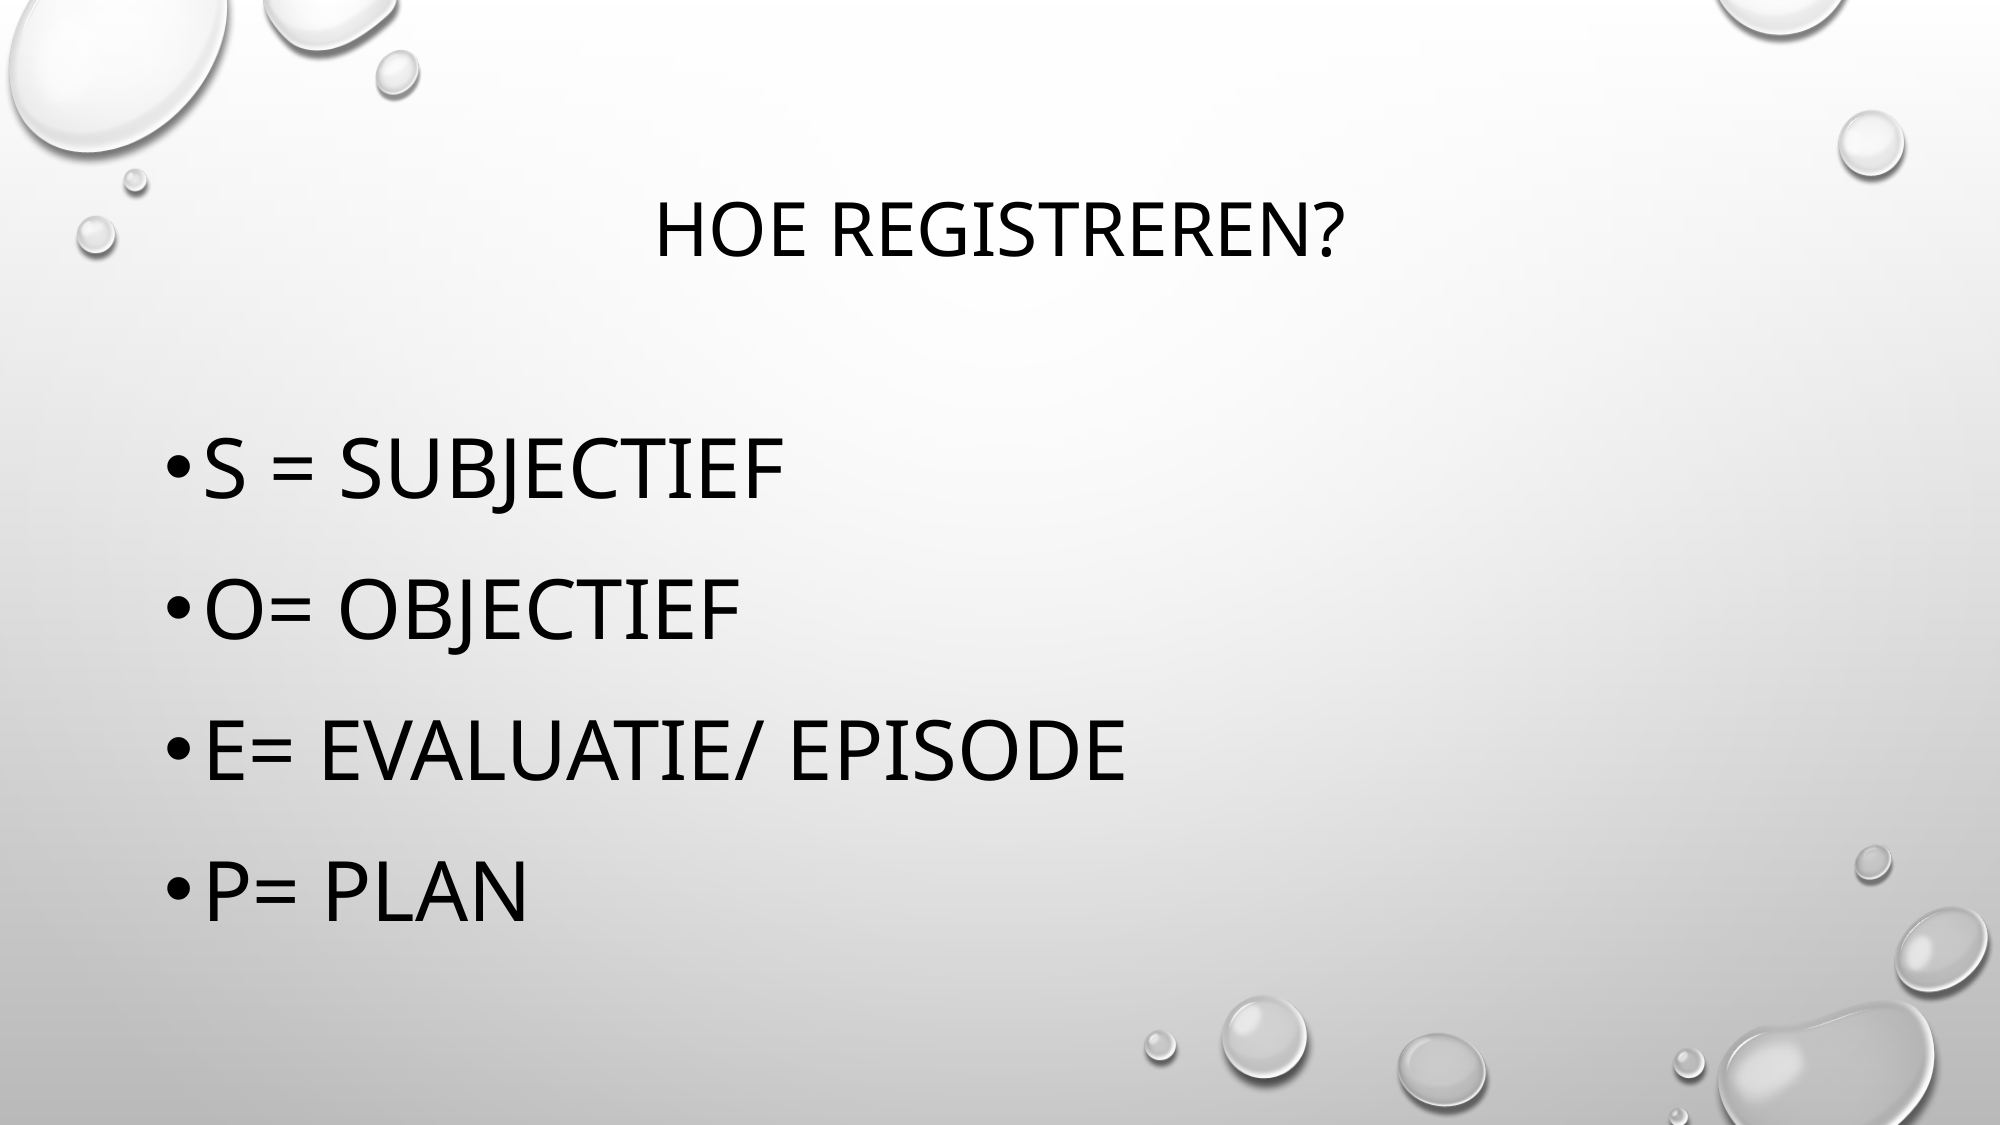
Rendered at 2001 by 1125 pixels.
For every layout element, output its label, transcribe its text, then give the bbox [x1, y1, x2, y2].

title Hoe registreren? [149, 101, 1851, 364]
list S = subjectief O= objectief E= evaluatie/ episode P= plan [149, 388, 1850, 950]
picture [0, 0, 2000, 1125]
